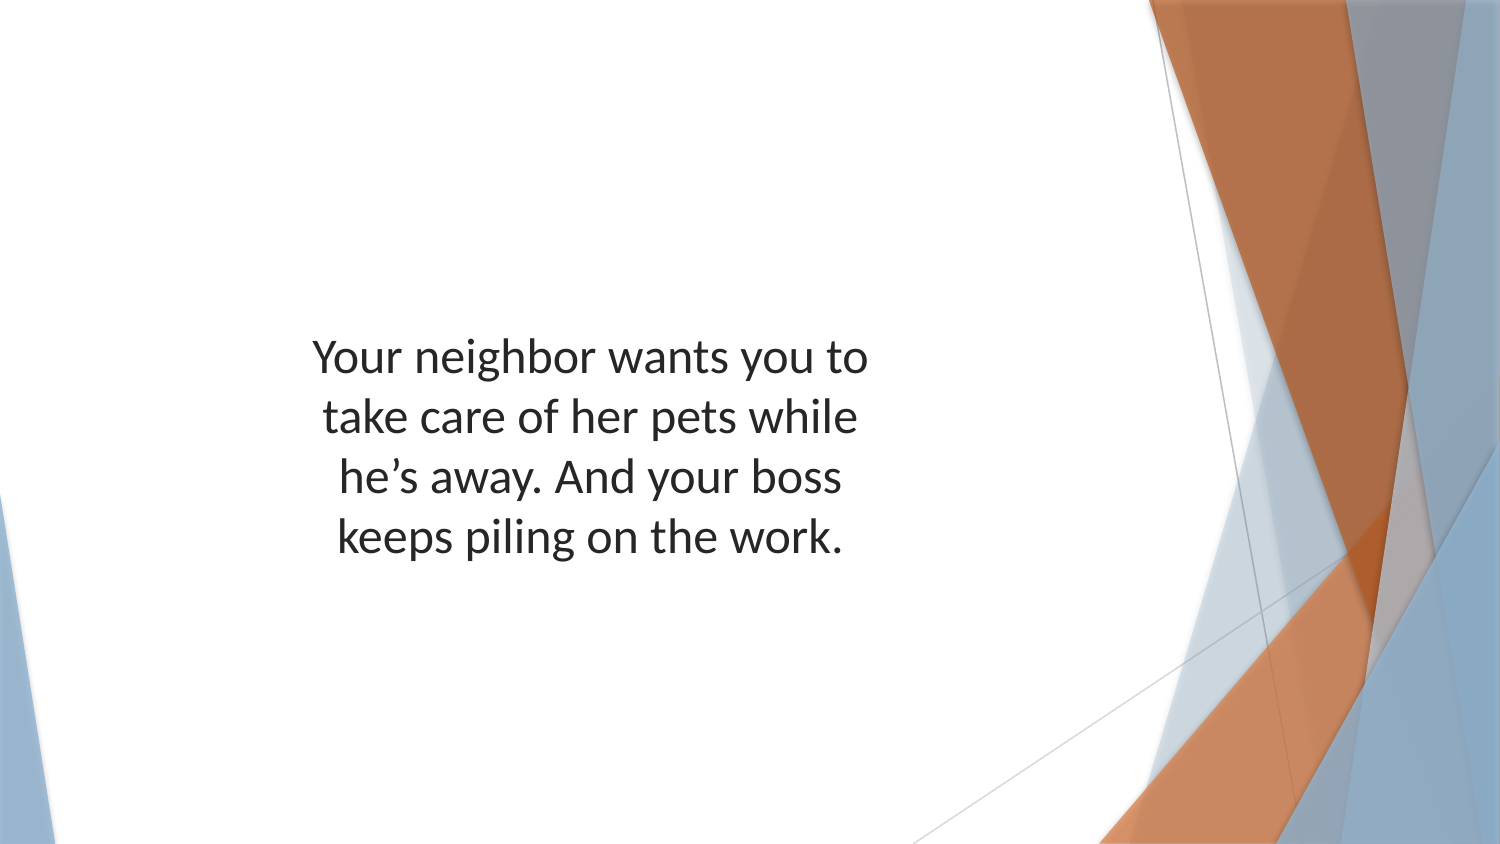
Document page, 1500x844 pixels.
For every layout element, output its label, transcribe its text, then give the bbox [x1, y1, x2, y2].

list Your neighbor wants you to take care of her pets while he’s away. And your boss keeps piling on the work. [277, 315, 904, 552]
